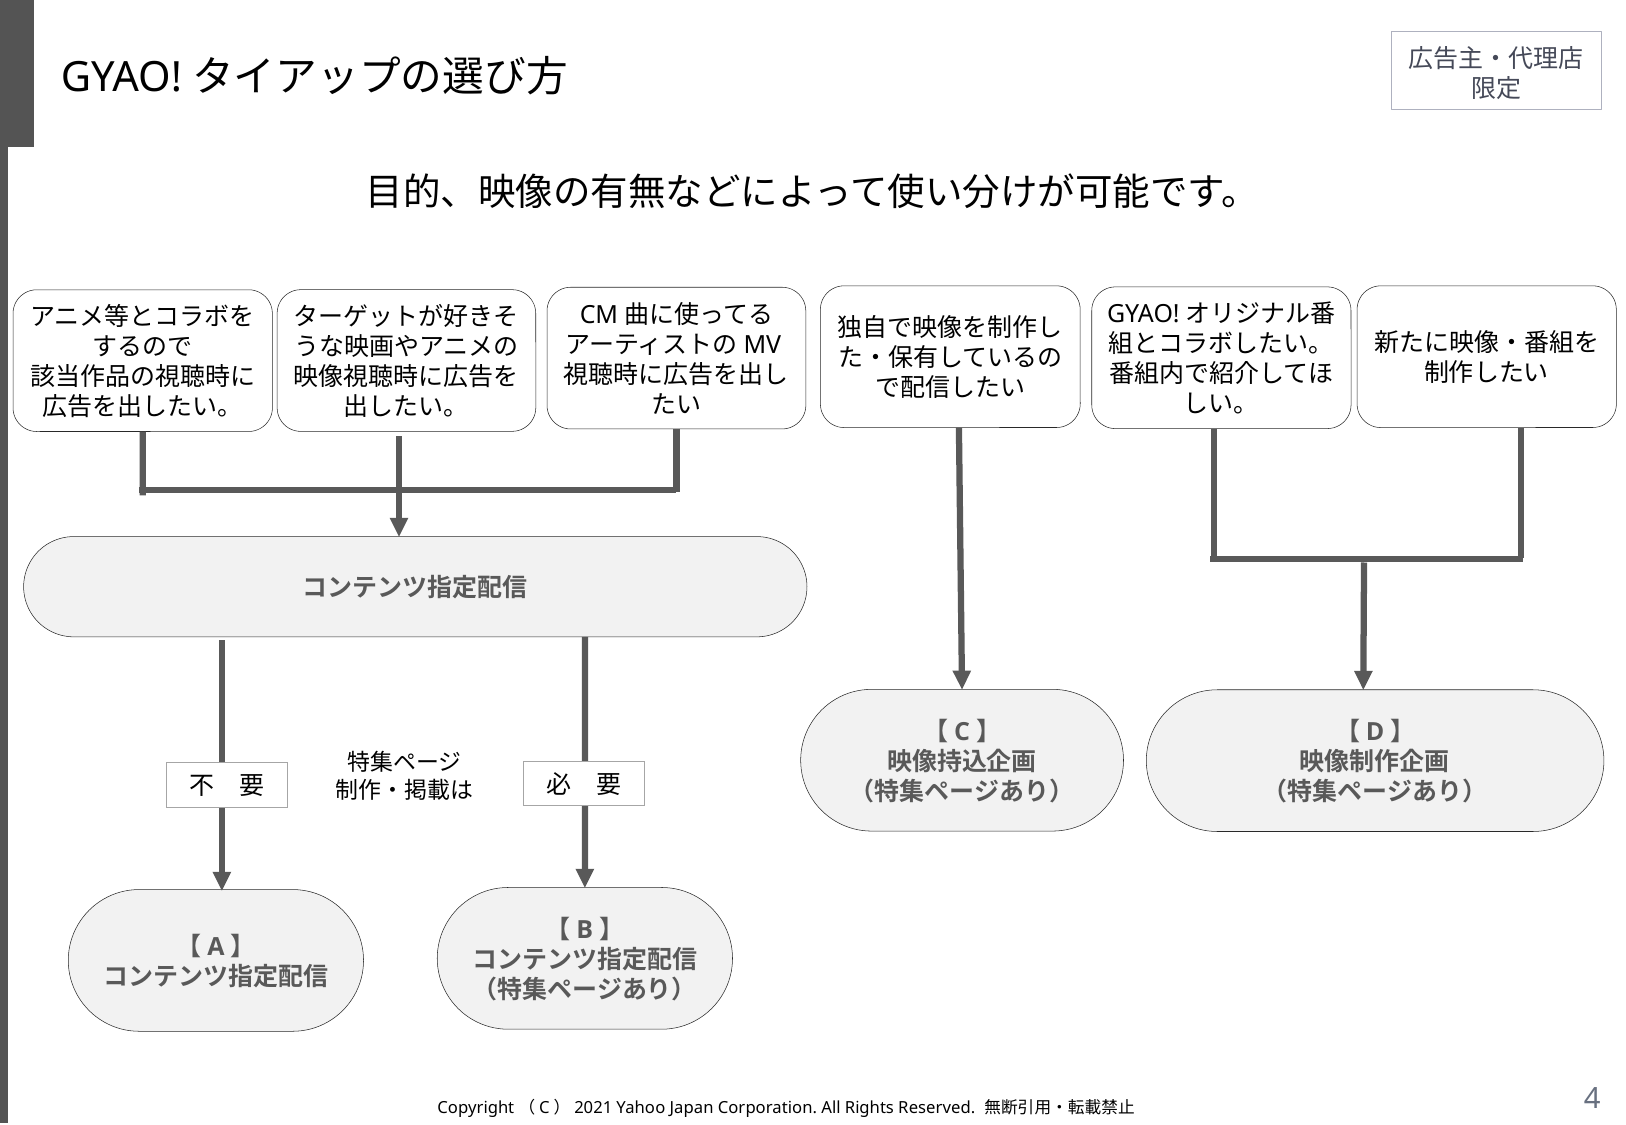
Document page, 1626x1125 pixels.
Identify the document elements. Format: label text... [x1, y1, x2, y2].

footer Copyright（C）2021 Yahoo Japan Corporation. All Rights Reserved. 無断引用・転載禁止 [422, 1089, 1167, 1125]
text_box 特集ページ 制作・掲載は [226, 740, 580, 811]
text_box 目的、映像の有無などによって使い分けが可能です。 [174, 160, 1451, 221]
text_box 【B】 コンテンツ指定配信 （特集ページあり） [437, 887, 733, 1030]
title GYAO!タイアップの選び方 [45, 39, 1357, 111]
text_box コンテンツ指定配信 [23, 536, 807, 637]
text_box 不 要 [226, 762, 288, 808]
text_box アニメ等とコラボをするので 該当作品の視聴時に広告を出したい。 [13, 289, 273, 432]
text_box 【A】 コンテンツ指定配信 [68, 889, 364, 1032]
text_box 【D】 映像制作企画 （特集ページあり） [1146, 689, 1604, 832]
text_box 必 要 [523, 761, 580, 806]
text_box ターゲットが好きそうな映画やアニメの映像視聴時に広告を出したい。 [277, 289, 536, 432]
text_box 必 要 [590, 761, 645, 806]
text_box 不 要 [166, 762, 217, 808]
text_box GYAO!オリジナル番組とコラボしたい。番組内で紹介してほしい。 [1091, 286, 1352, 429]
text_box 新たに映像・番組を 制作したい [1357, 285, 1617, 428]
text_box 独自で映像を制作した・保有しているので配信したい [820, 285, 1081, 428]
text_box CM曲に使ってる アーティストのMV視聴時に広告を出したい [547, 287, 806, 429]
text_box 【C】 映像持込企画 （特集ページあり） [800, 689, 1124, 832]
